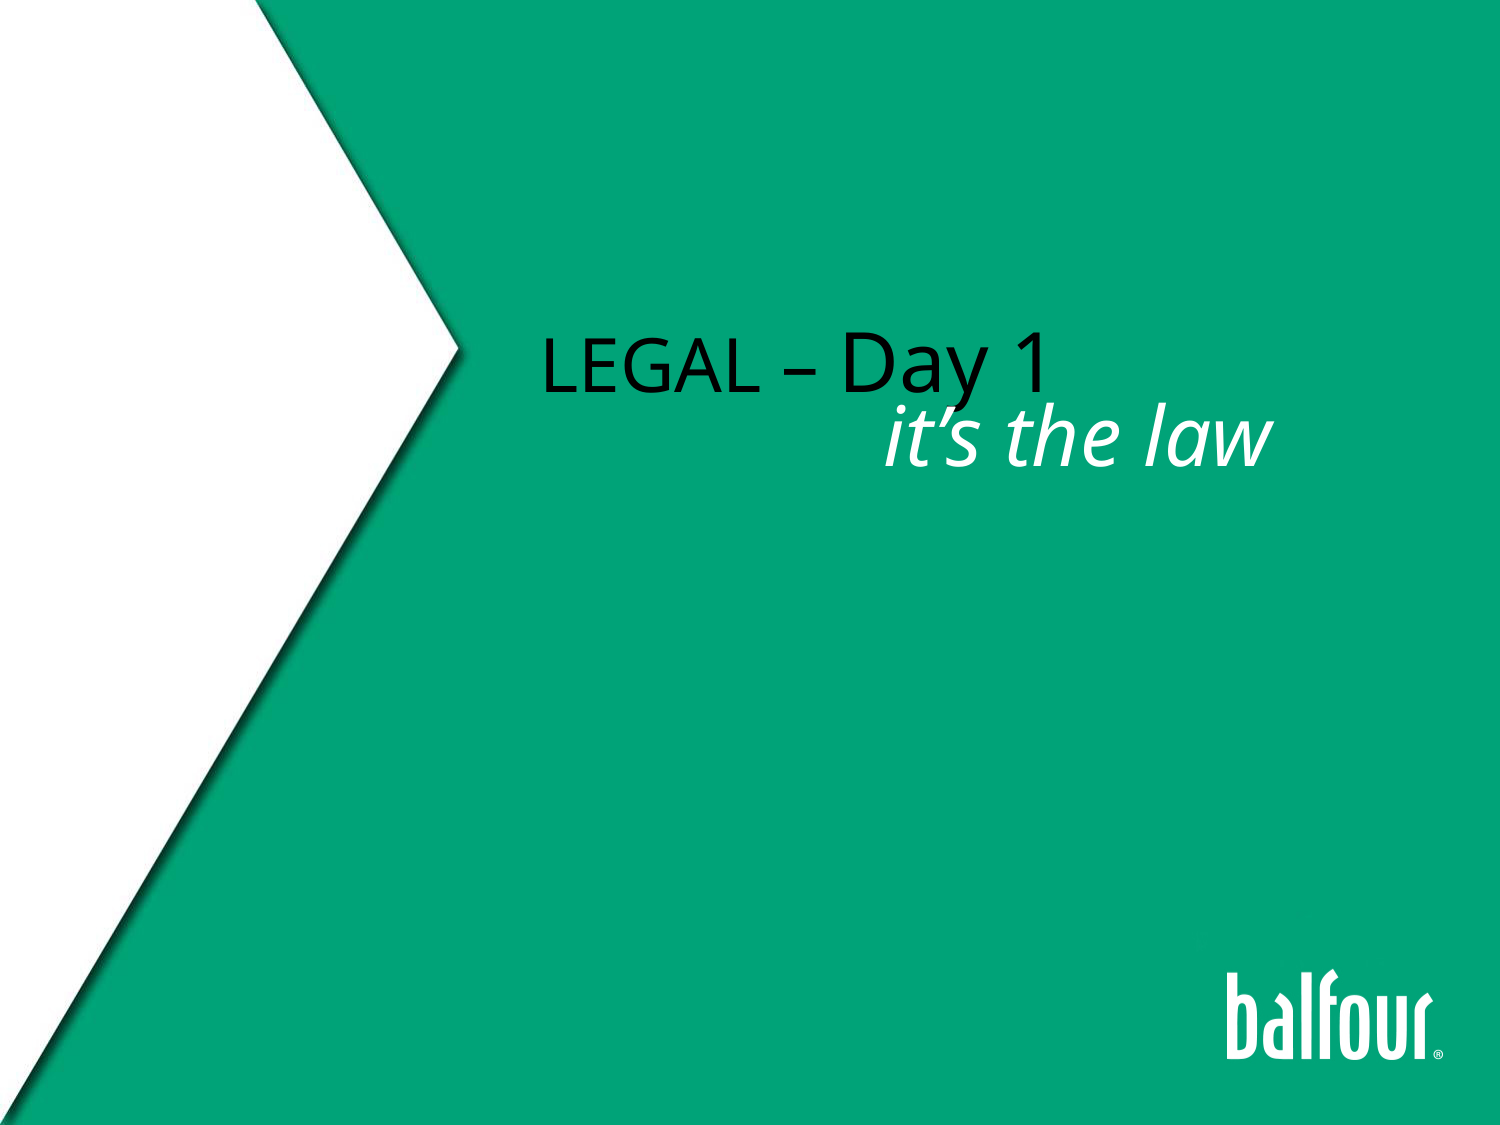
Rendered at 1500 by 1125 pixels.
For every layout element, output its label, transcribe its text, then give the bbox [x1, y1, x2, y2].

text_box it’s the law [624, 376, 1288, 491]
text_box LEGAL – Day 1 [524, 302, 1095, 417]
picture [0, 0, 1500, 1125]
